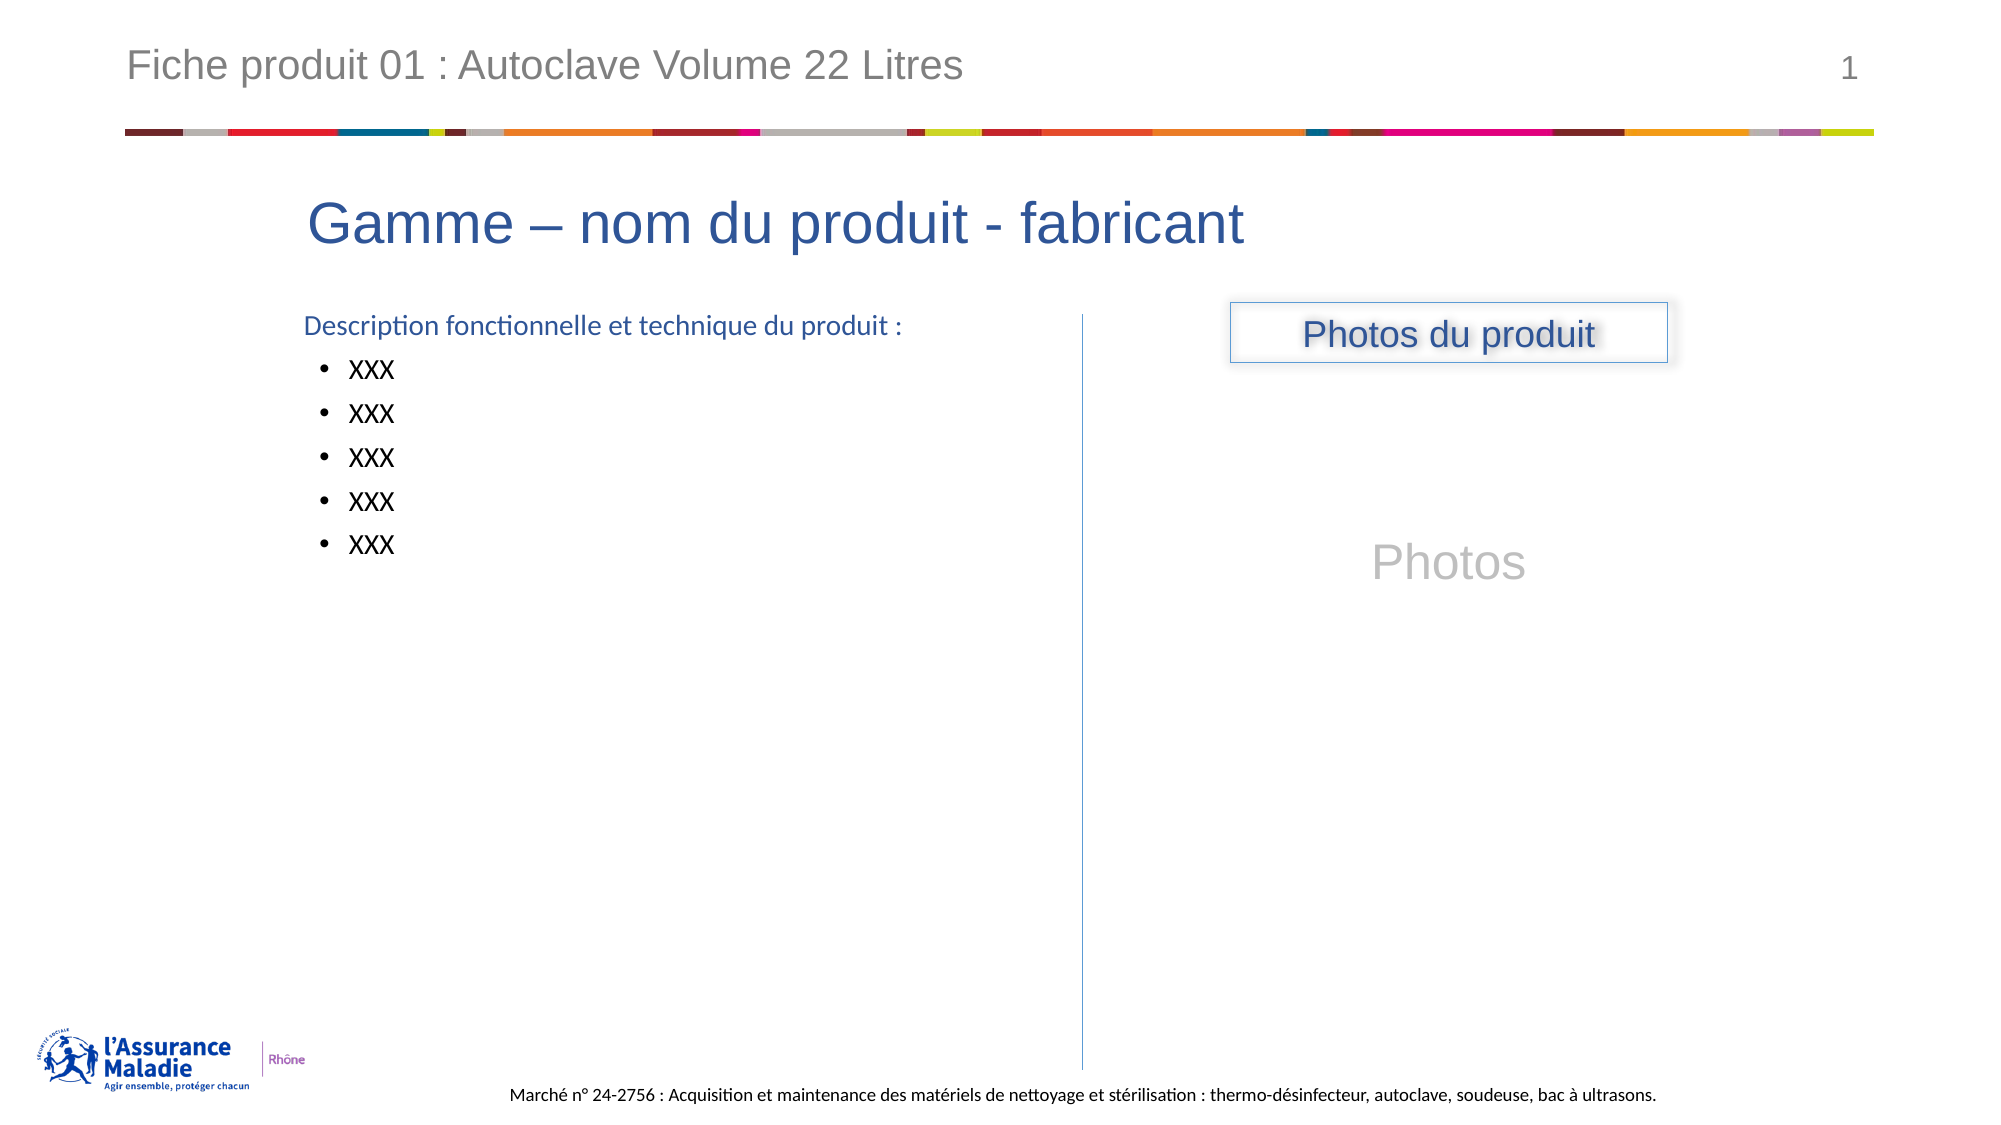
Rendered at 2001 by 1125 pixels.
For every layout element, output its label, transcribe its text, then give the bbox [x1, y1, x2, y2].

list Description fonctionnelle et technique du produit : XXX XXX XXX XXX XXX [289, 302, 1024, 882]
text_box Photos [1250, 522, 1647, 597]
text_box Marché n° 24-2756 : Acquisition et maintenance des matériels de nettoyage et stérilisation : thermo-désinfecteur, autoclave, soudeuse, bac à ultrasons. [314, 1074, 1893, 1113]
title Fiche produit 01 : Autoclave Volume 22 Litres [126, 19, 1615, 114]
picture [125, 129, 340, 136]
list Gamme – nom du produit - fabricant [291, 172, 1711, 278]
slide_number 1 [1756, 19, 1874, 114]
text_box Photos du produit [1230, 302, 1668, 363]
picture [10, 1002, 314, 1115]
picture [1327, 129, 1874, 136]
picture [428, 129, 1308, 136]
